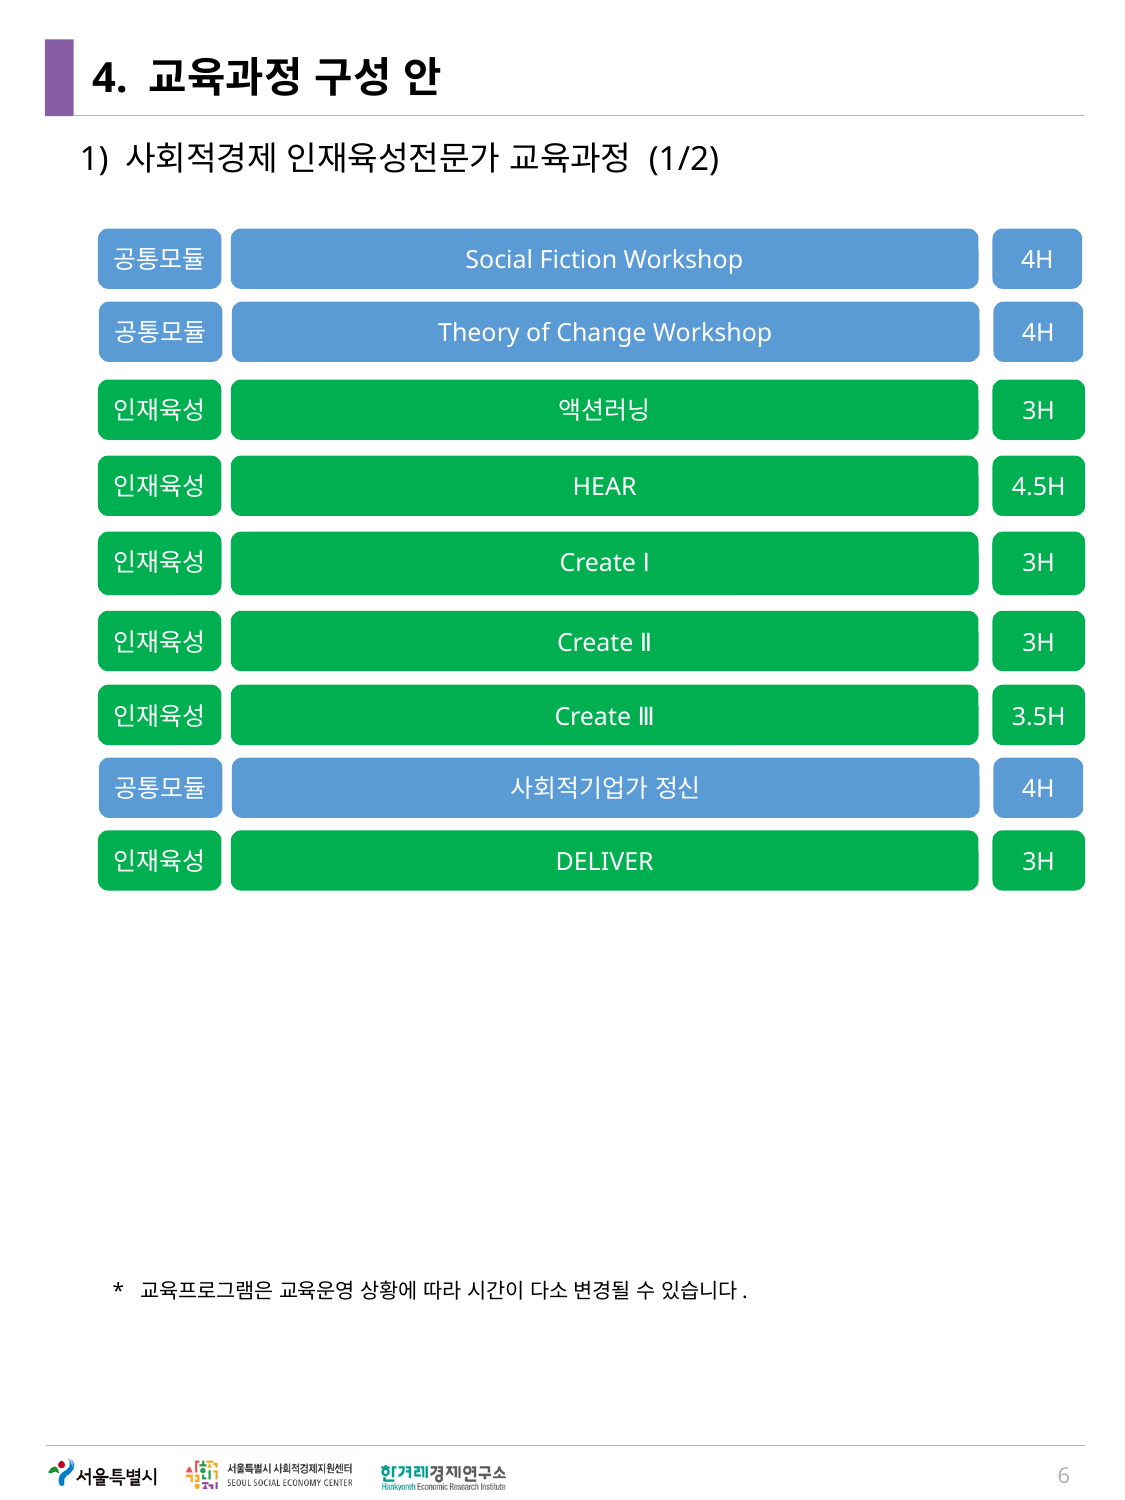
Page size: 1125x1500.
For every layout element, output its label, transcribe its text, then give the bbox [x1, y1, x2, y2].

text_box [97, 228, 1083, 289]
slide_number 6 [832, 1436, 1086, 1500]
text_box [98, 757, 1084, 818]
picture [178, 1451, 360, 1499]
title 4. 교육과정 구성 안 [77, 49, 1034, 110]
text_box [97, 830, 1086, 891]
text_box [97, 531, 1086, 592]
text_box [97, 455, 1086, 516]
text_box 1) 사회적경제 인재육성전문가 교육과정 (1/2) [64, 130, 734, 185]
picture [48, 1457, 157, 1486]
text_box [97, 379, 1086, 440]
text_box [98, 301, 1084, 362]
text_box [97, 610, 1086, 672]
text_box * 교육프로그램은 교육운영 상황에 따라 시간이 다소 변경될 수 있습니다. [97, 1273, 1055, 1311]
picture [381, 1465, 506, 1491]
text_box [97, 592, 1086, 596]
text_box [97, 684, 1086, 746]
